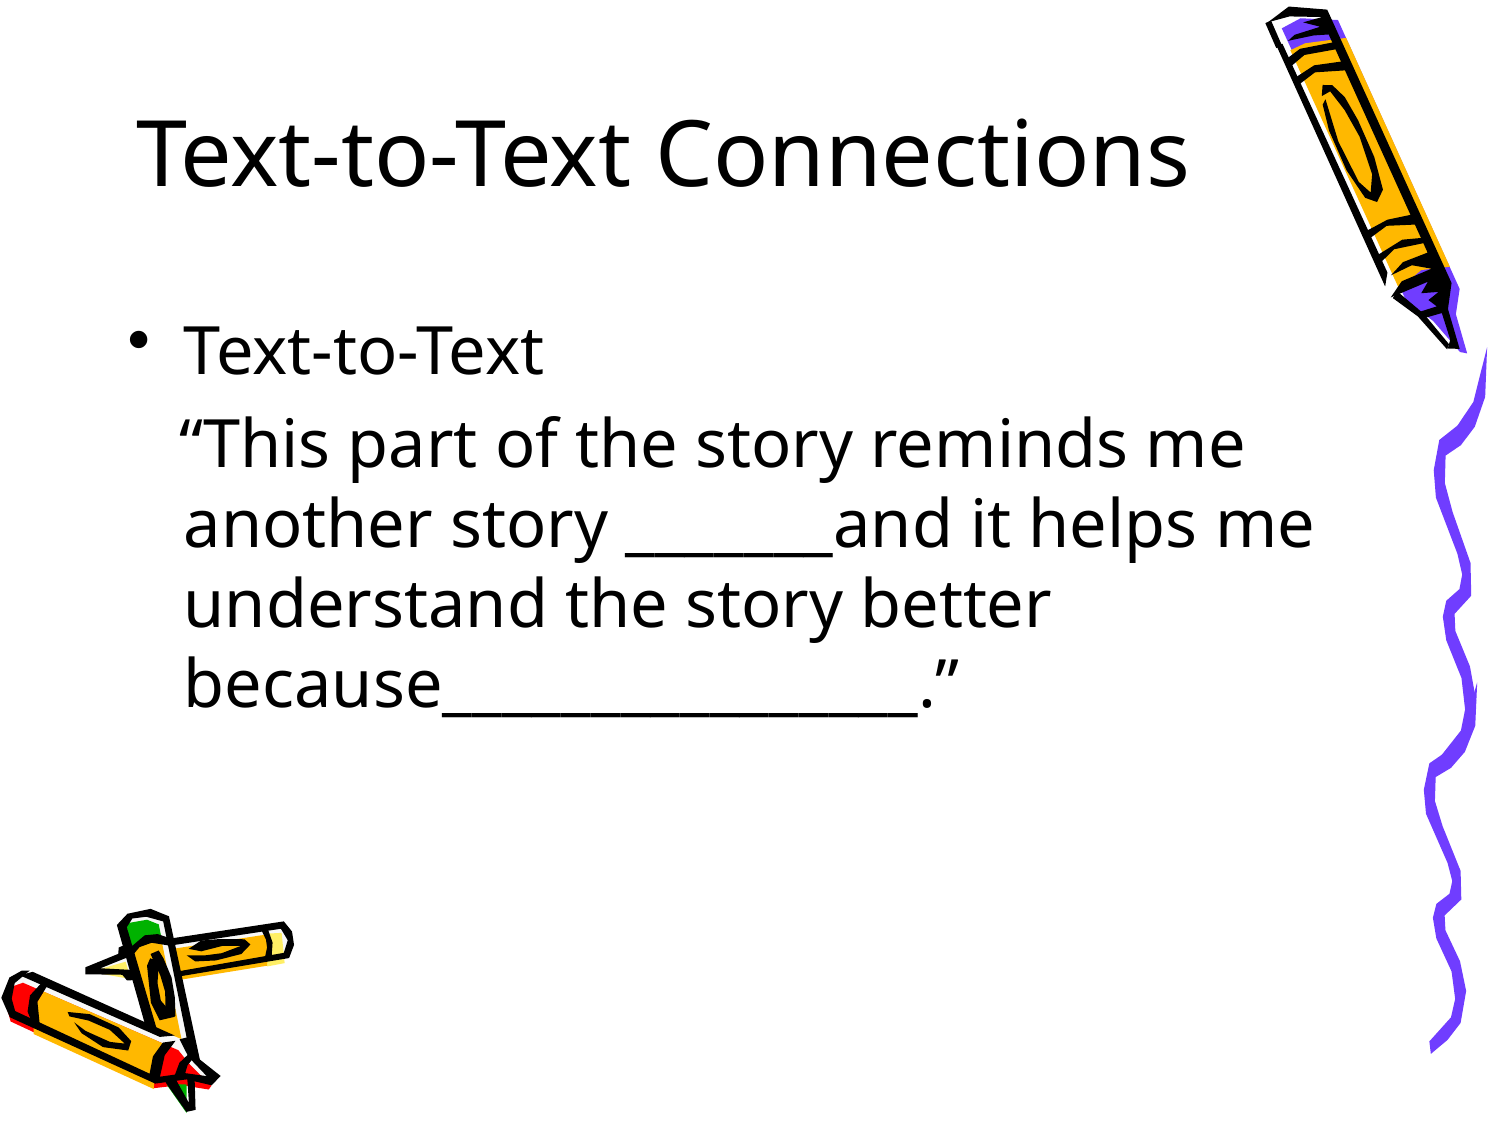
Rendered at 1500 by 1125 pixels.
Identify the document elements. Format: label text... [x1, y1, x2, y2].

list Text-to-Text “This part of the story reminds me another story _______and it helps me understand the story better because________________.” [112, 299, 1376, 901]
title Text-to-Text Connections [87, 24, 1240, 213]
